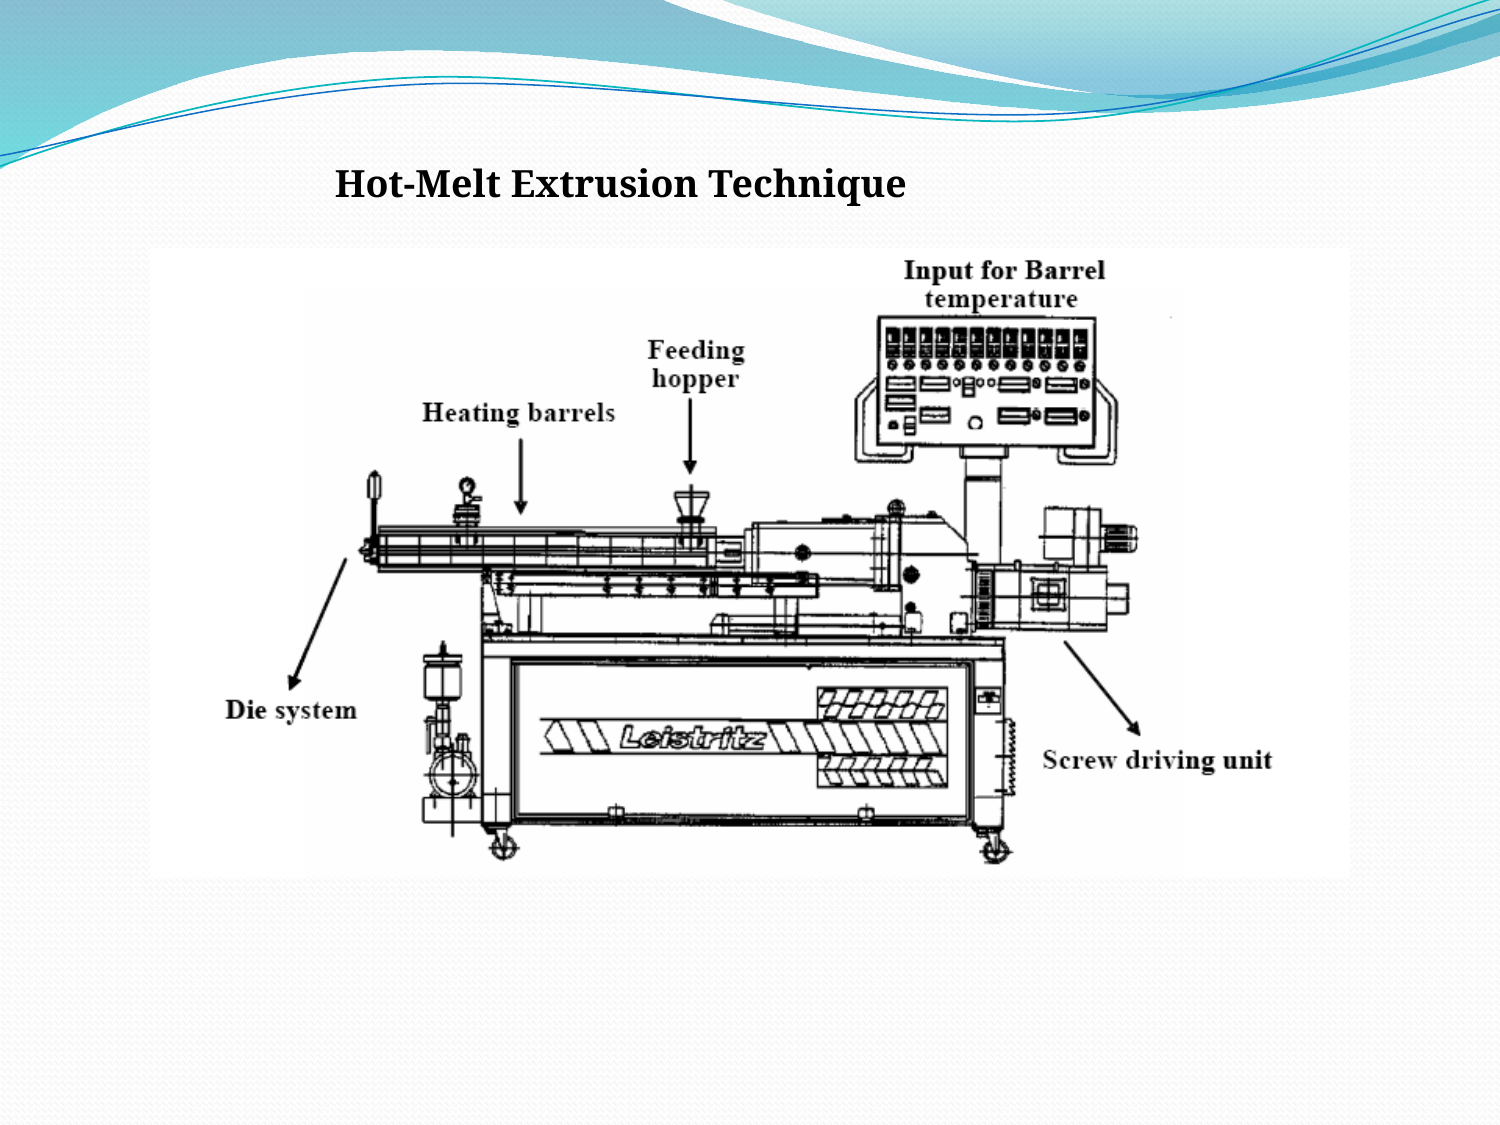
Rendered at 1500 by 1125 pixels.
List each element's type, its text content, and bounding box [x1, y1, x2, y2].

text_box Hot-Melt Extrusion Technique [140, 152, 1102, 213]
picture [149, 248, 1351, 877]
